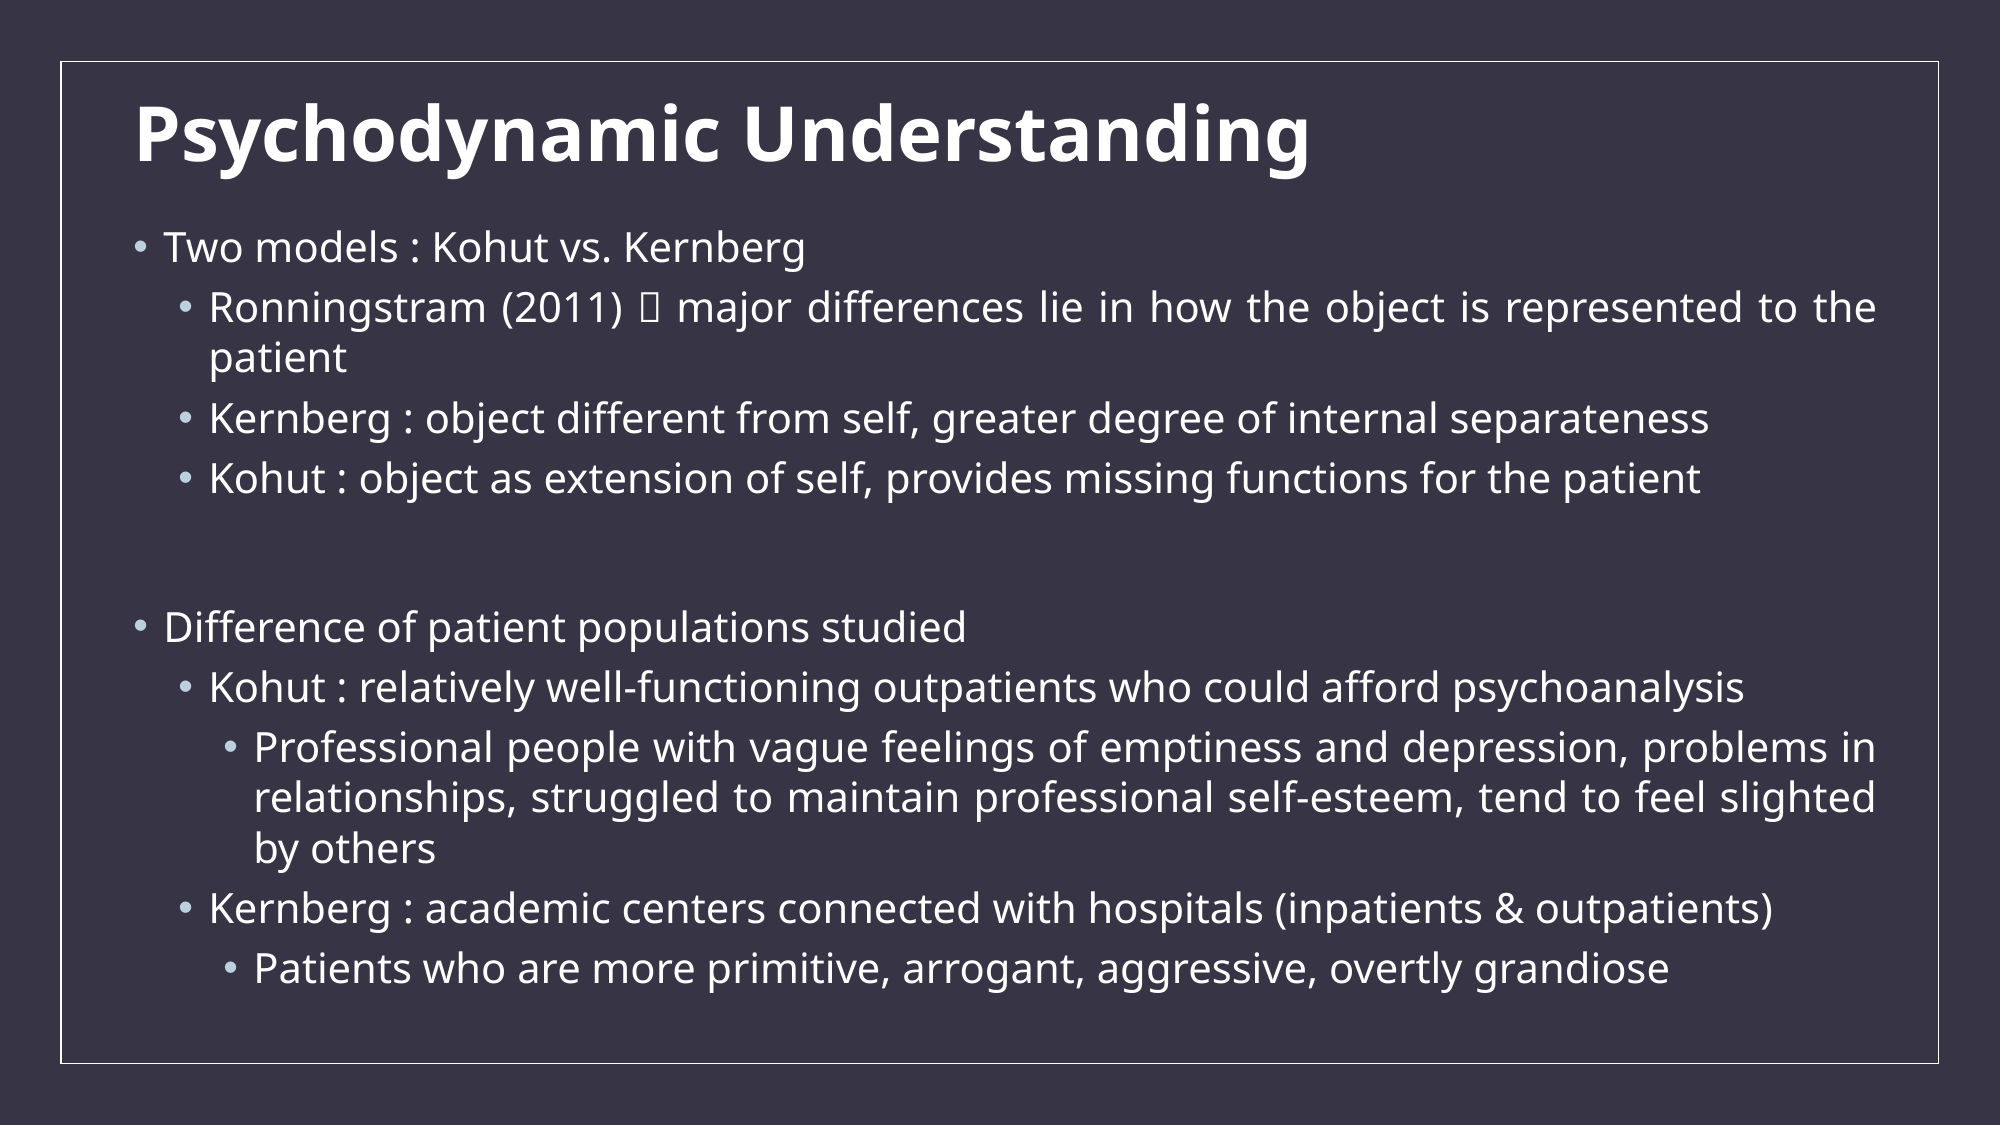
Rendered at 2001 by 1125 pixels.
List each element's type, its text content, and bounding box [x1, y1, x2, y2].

title Psychodynamic Understanding [118, 88, 1769, 186]
list Two models : Kohut vs. Kernberg Ronningstram (2011)  major differences lie in how the object is represented to the patient Kernberg : object different from self, greater degree of internal separateness Kohut : object as extension of self, provides missing functions for the patient Difference of patient populations studied Kohut : relatively well-functioning outpatients who could afford psychoanalysis Professional people with vague feelings of emptiness and depression, problems in relationships, struggled to maintain professional self-esteem, tend to feel slighted by others Kernberg : academic centers connected with hospitals (inpatients & outpatients) Patients who are more primitive, arrogant, aggressive, overtly grandiose [118, 213, 1893, 1050]
